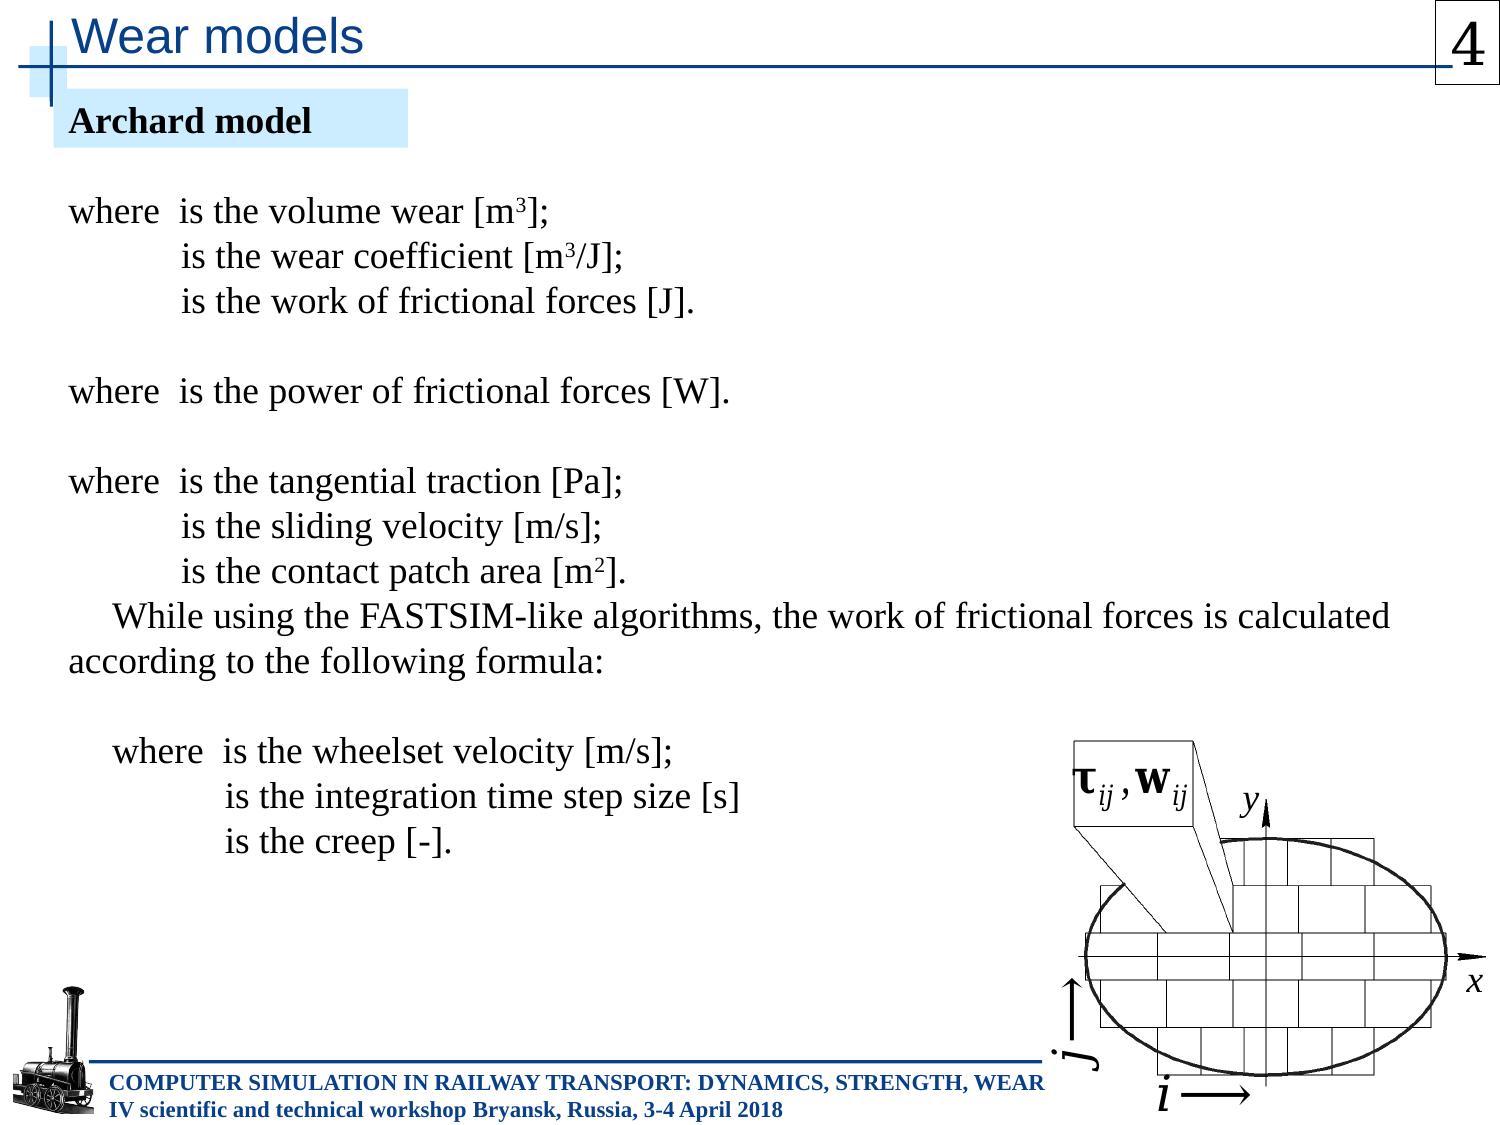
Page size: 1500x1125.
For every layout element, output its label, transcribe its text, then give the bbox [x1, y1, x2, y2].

text_box [53, 88, 408, 148]
text_box 4 [1435, 0, 1500, 85]
title Wear models [70, 0, 1435, 64]
picture [13, 984, 94, 1114]
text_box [1044, 738, 1499, 1124]
